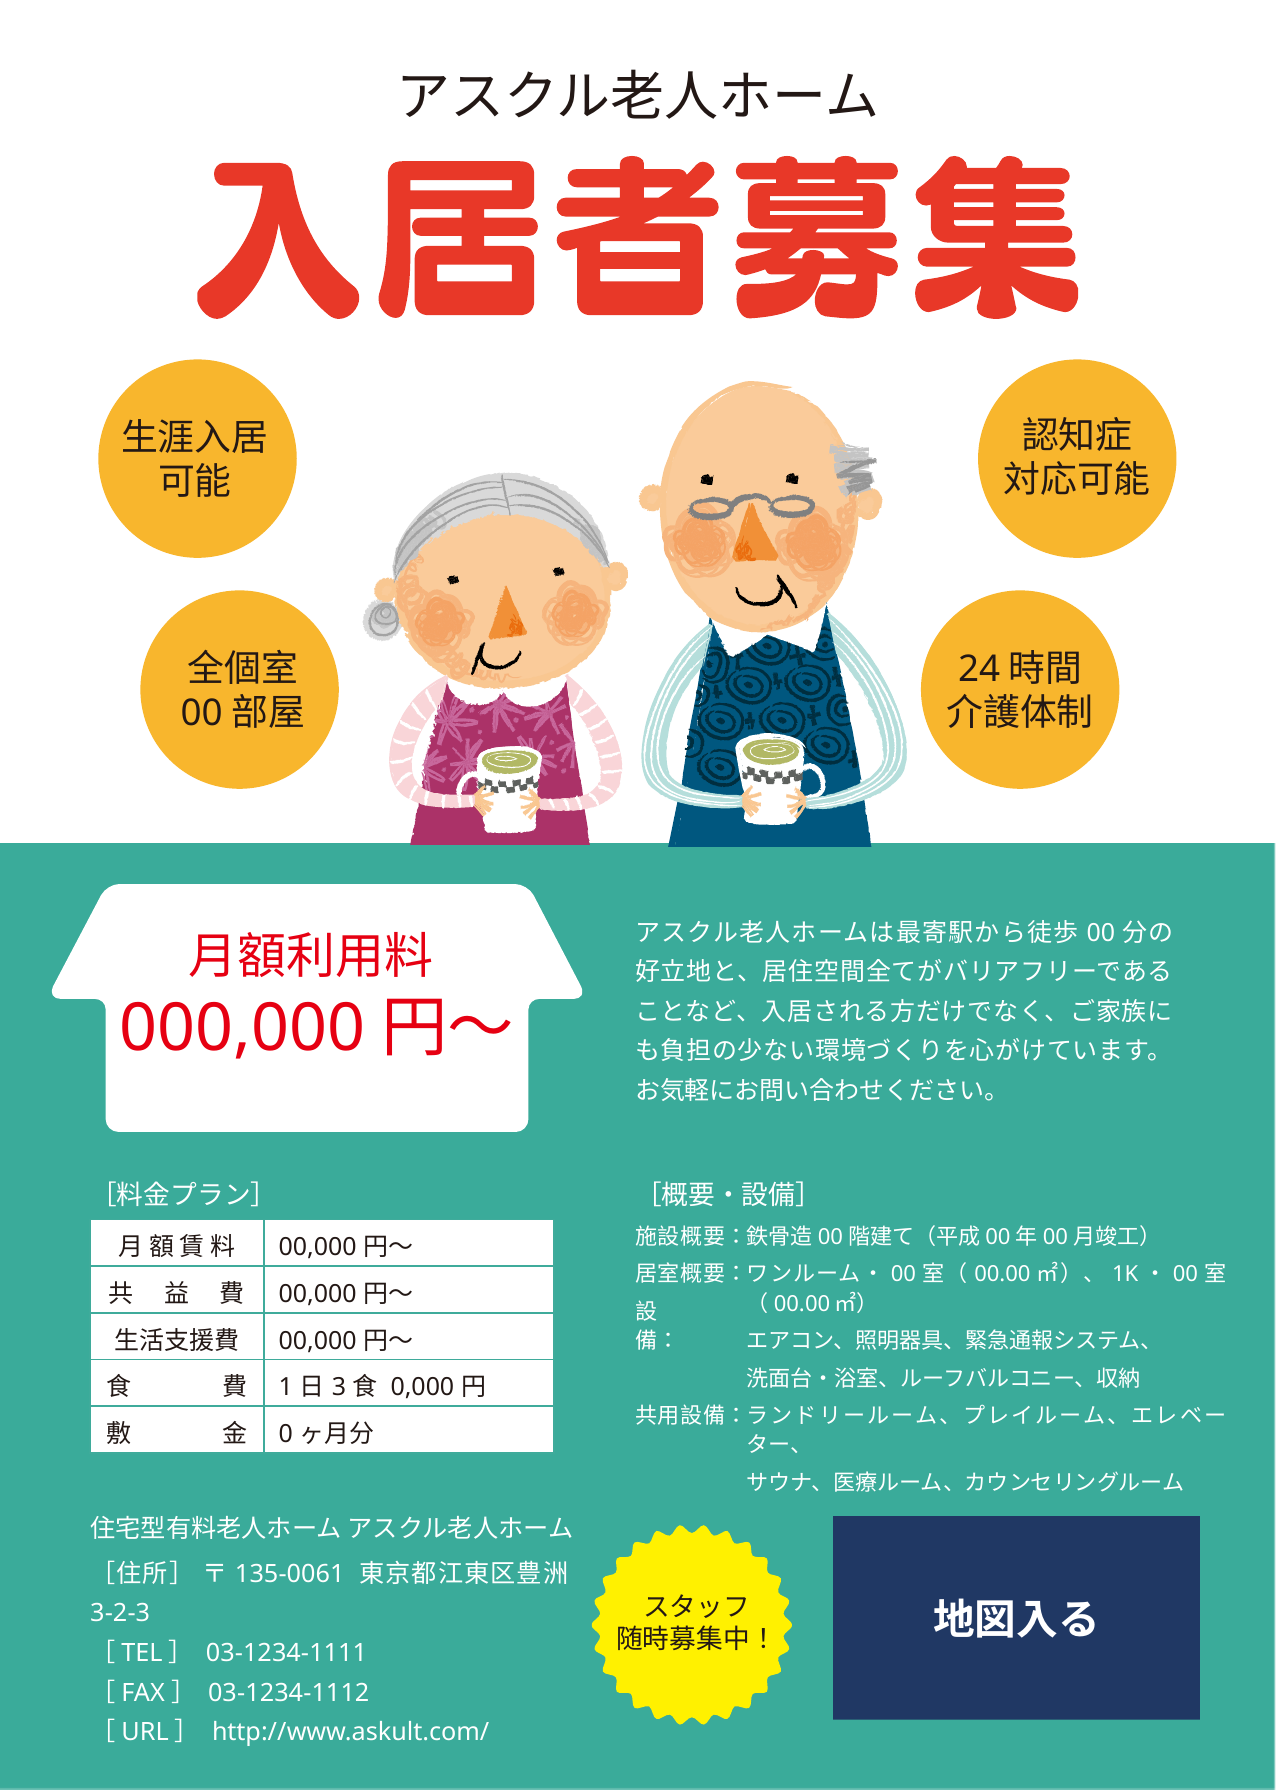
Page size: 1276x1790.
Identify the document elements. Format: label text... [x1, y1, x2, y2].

text_box [112, 358, 283, 406]
text_box 認知症 対応可能 [957, 403, 1197, 508]
text_box アスクル老人ホーム [289, 54, 986, 134]
text_box [111, 510, 284, 559]
picture [197, 155, 1079, 319]
text_box [154, 589, 325, 637]
text_box 全個室 00部屋 [123, 637, 347, 741]
text_box [993, 358, 1161, 403]
text_box 24時間 介護体制 [929, 637, 1140, 741]
text_box [990, 508, 1165, 559]
text_box [934, 741, 1107, 790]
text_box [934, 589, 1106, 637]
text_box 生涯入居 可能 [75, 406, 315, 510]
picture [0, 366, 1276, 1790]
text_box [153, 741, 326, 790]
